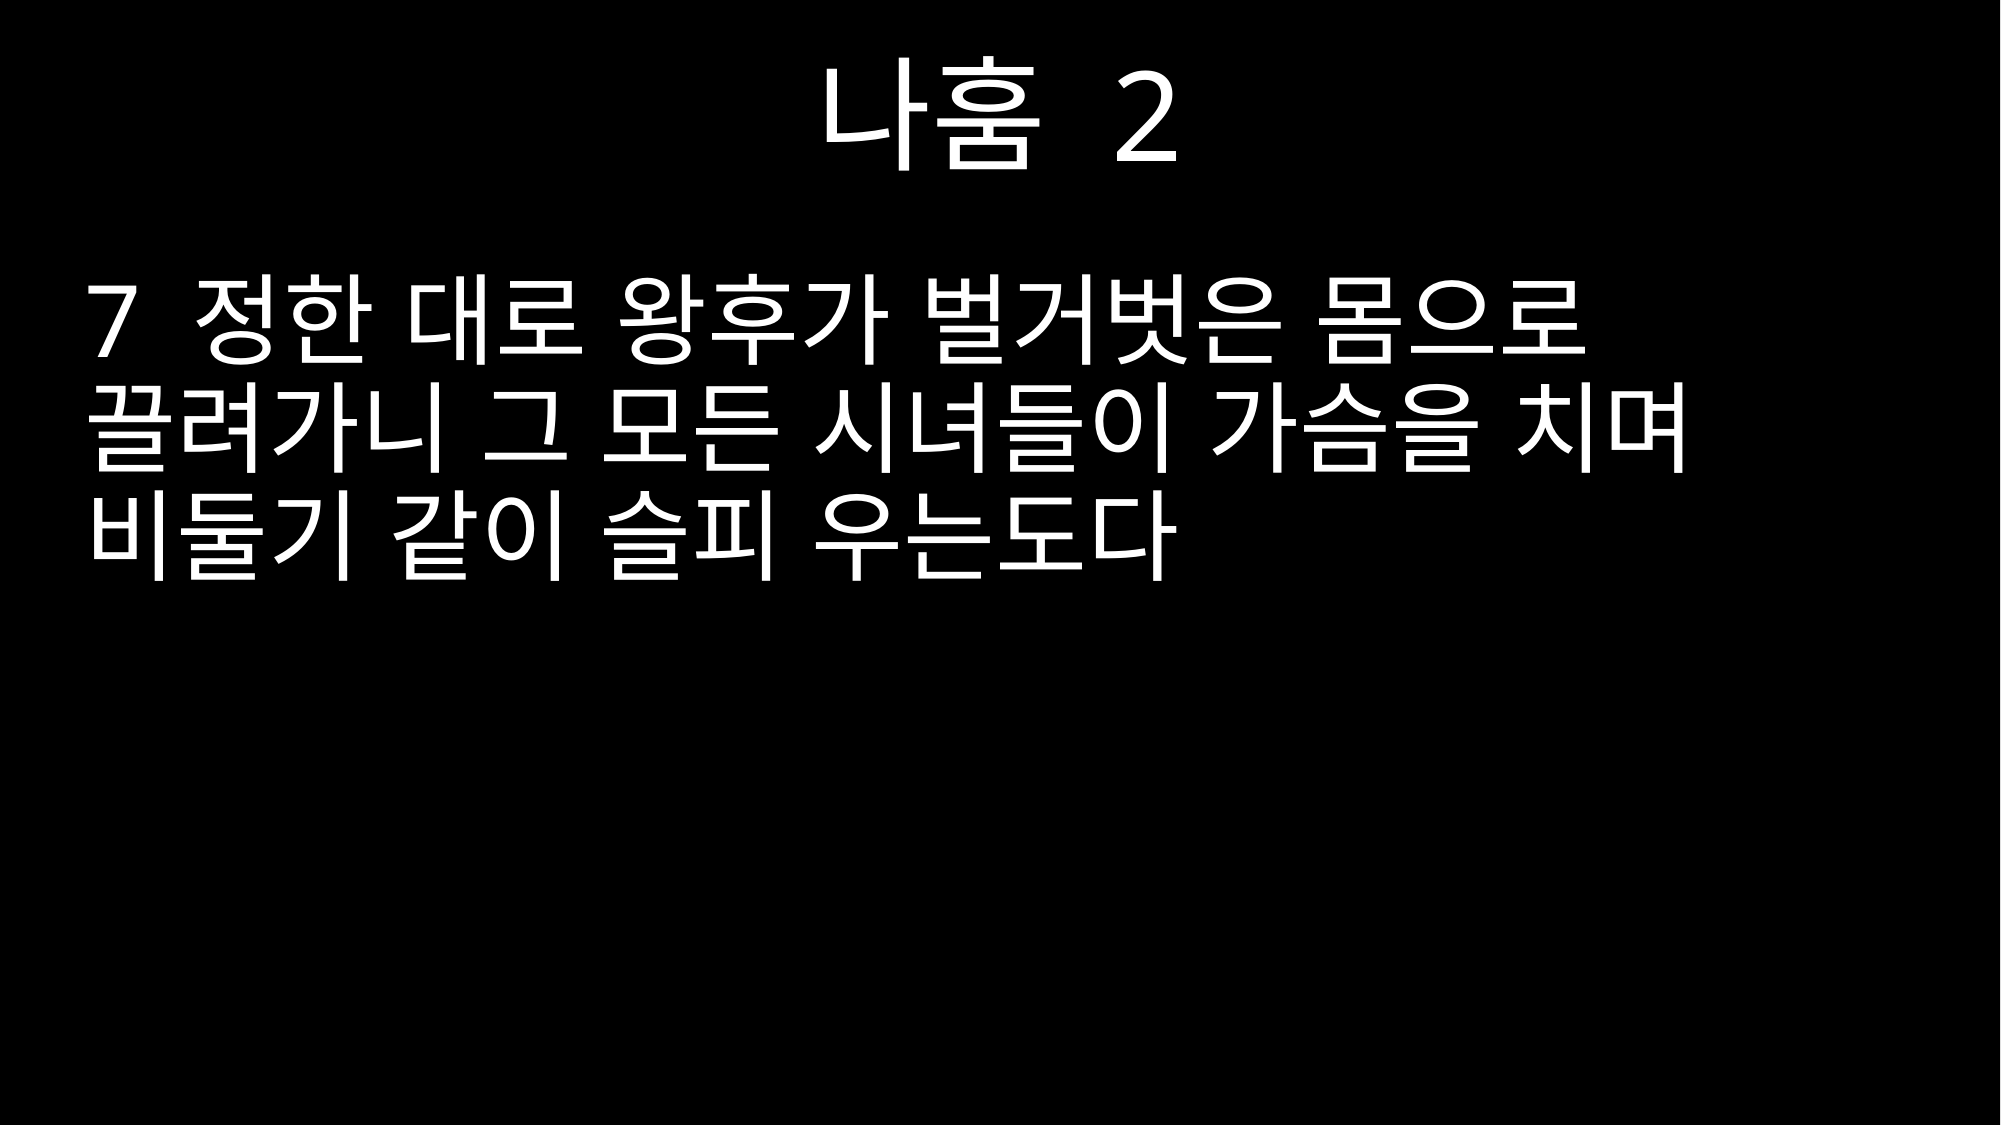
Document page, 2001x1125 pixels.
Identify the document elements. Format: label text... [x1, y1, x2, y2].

list 7 정한 대로 왕후가 벌거벗은 몸으로 끌려가니 그 모든 시녀들이 가슴을 치며 비둘기 같이 슬피 우는도다 [69, 263, 1953, 423]
footer 나훔 2 [0, 32, 2000, 192]
picture [0, 0, 2001, 1125]
